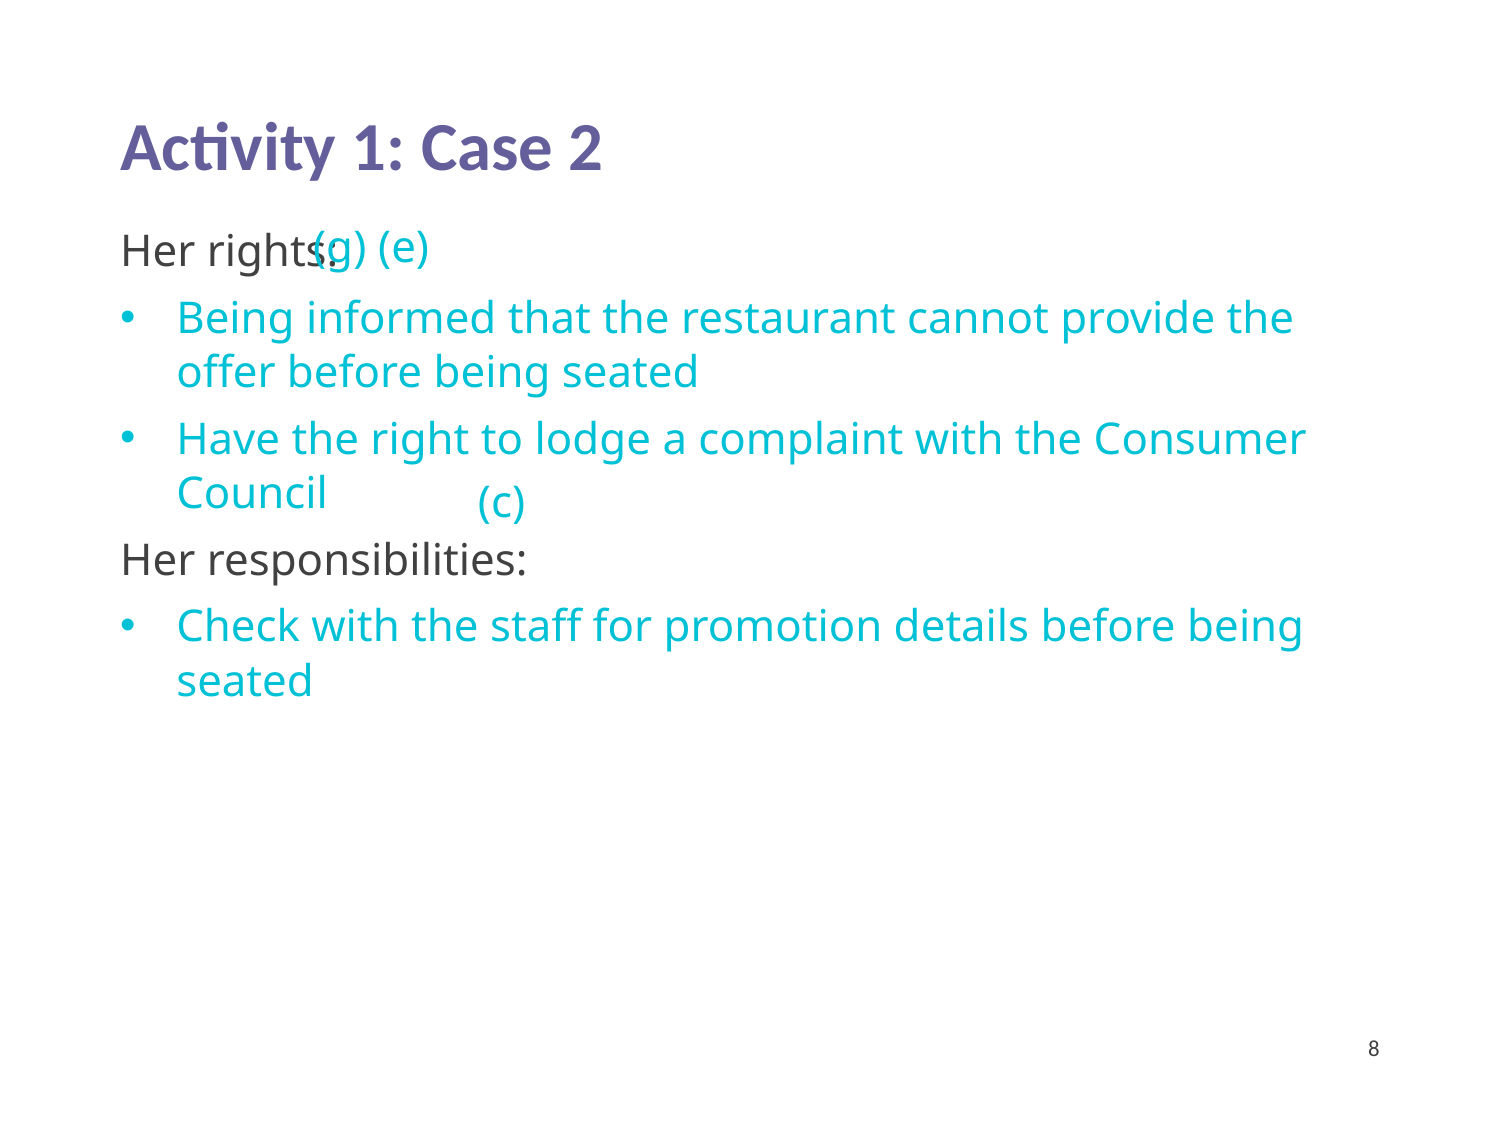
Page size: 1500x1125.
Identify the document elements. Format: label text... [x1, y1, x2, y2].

list Activity 1: Case 2 [119, 113, 1381, 198]
slide_number 8 [1353, 1035, 1381, 1062]
text_box (c) [463, 465, 541, 534]
text_box (g) (e) [298, 210, 445, 279]
list Her rights: Being informed that the restaurant cannot provide the offer before being seated Have the right to lodge a complaint with the Consumer Council Her responsibilities: Check with the staff for promotion details before being seated [119, 220, 1381, 815]
